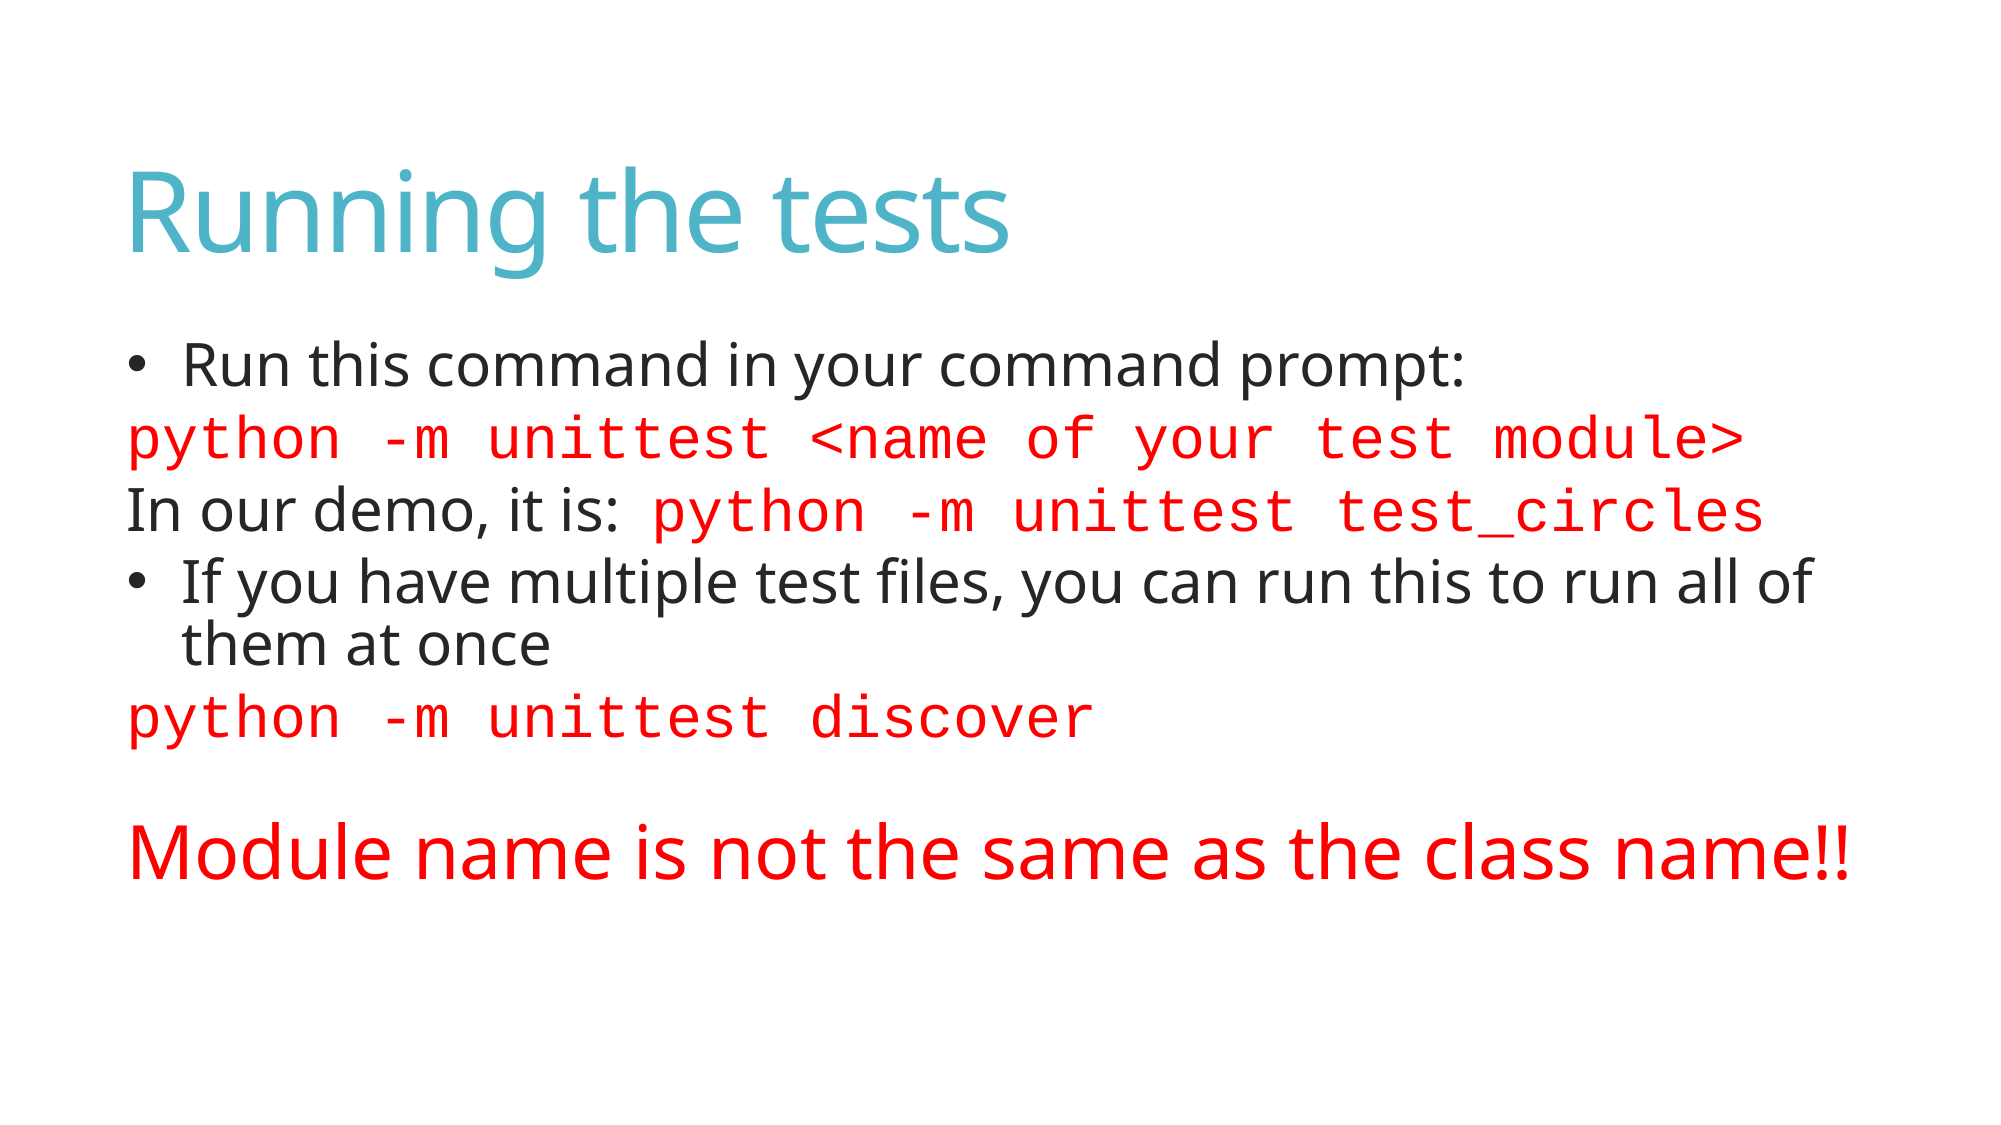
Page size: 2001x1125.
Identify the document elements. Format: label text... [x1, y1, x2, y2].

list Run this command in your command prompt: python -m unittest <name of your test module> In our demo, it is: python -m unittest test_circles If you have multiple test files, you can run this to run all of them at once python -m unittest discover Module name is not the same as the class name!! [111, 329, 1876, 948]
title Running the tests [107, 81, 1875, 354]
